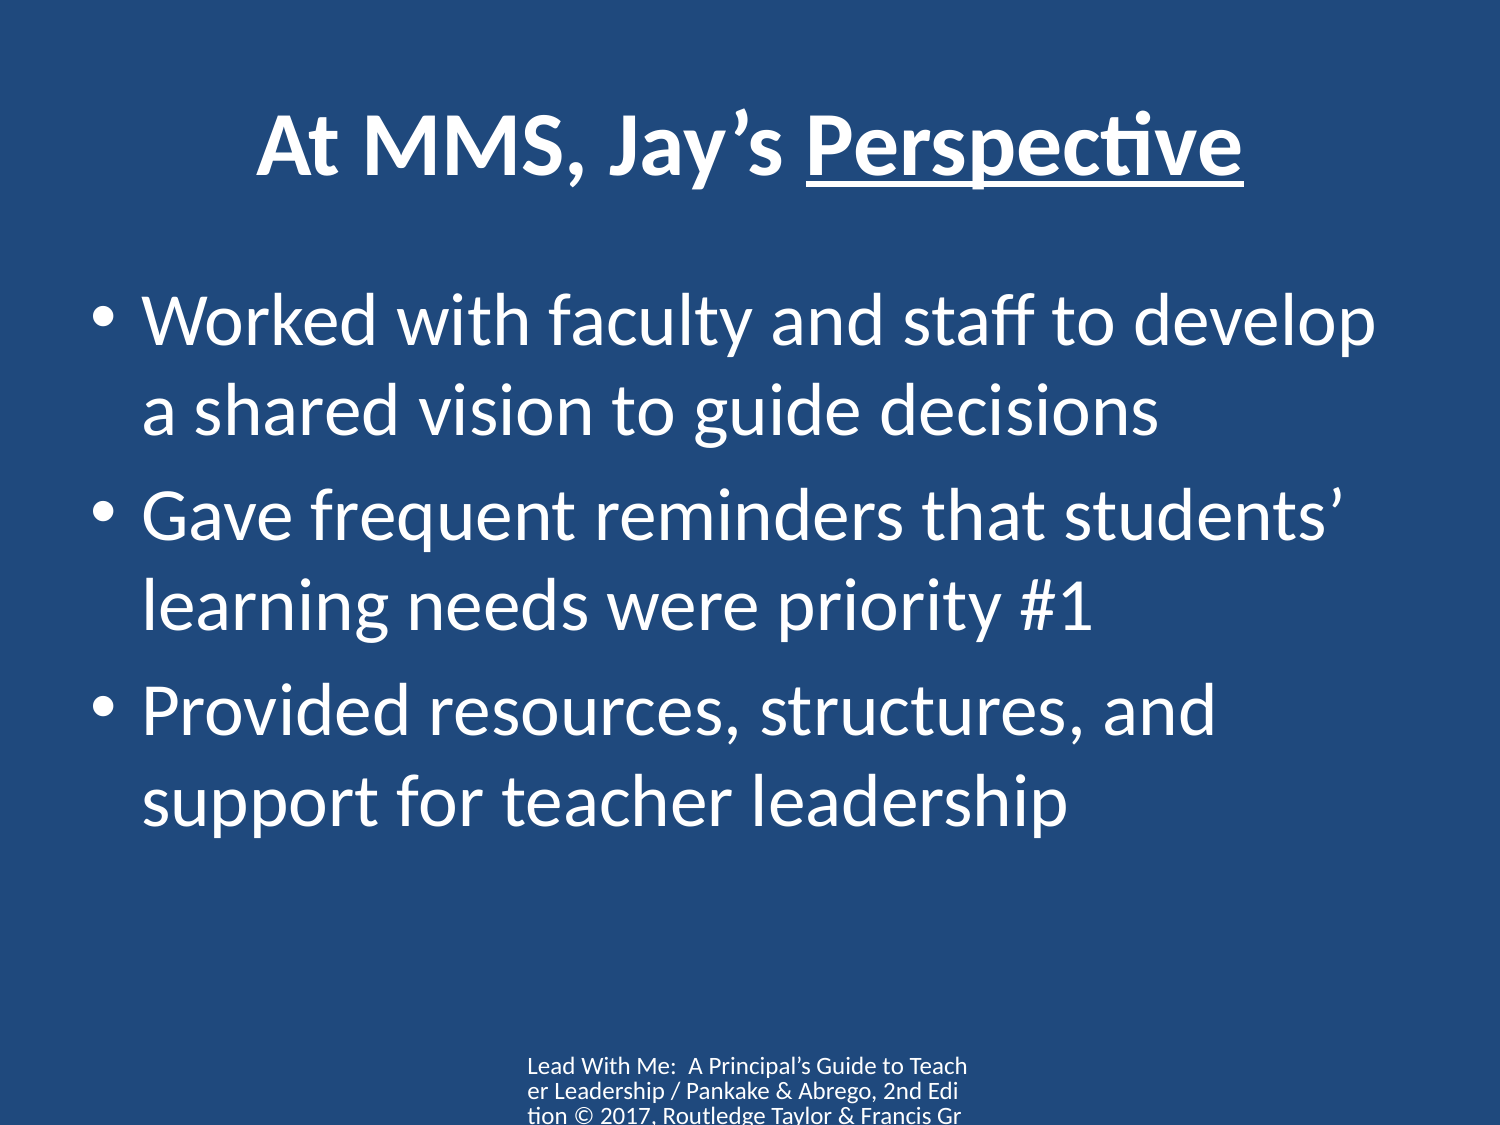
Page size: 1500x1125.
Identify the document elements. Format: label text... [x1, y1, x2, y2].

list Worked with faculty and staff to develop a shared vision to guide decisions Gave frequent reminders that students’ learning needs were priority #1 Provided resources, structures, and support for teacher leadership [75, 262, 1425, 974]
footer Lead With Me: A Principal’s Guide to Teacher Leadership / Pankake & Abrego, 2nd Edition © 2017, Routledge Taylor & Francis Group [512, 1034, 988, 1095]
title At MMS, Jay’s Perspective [75, 45, 1425, 233]
